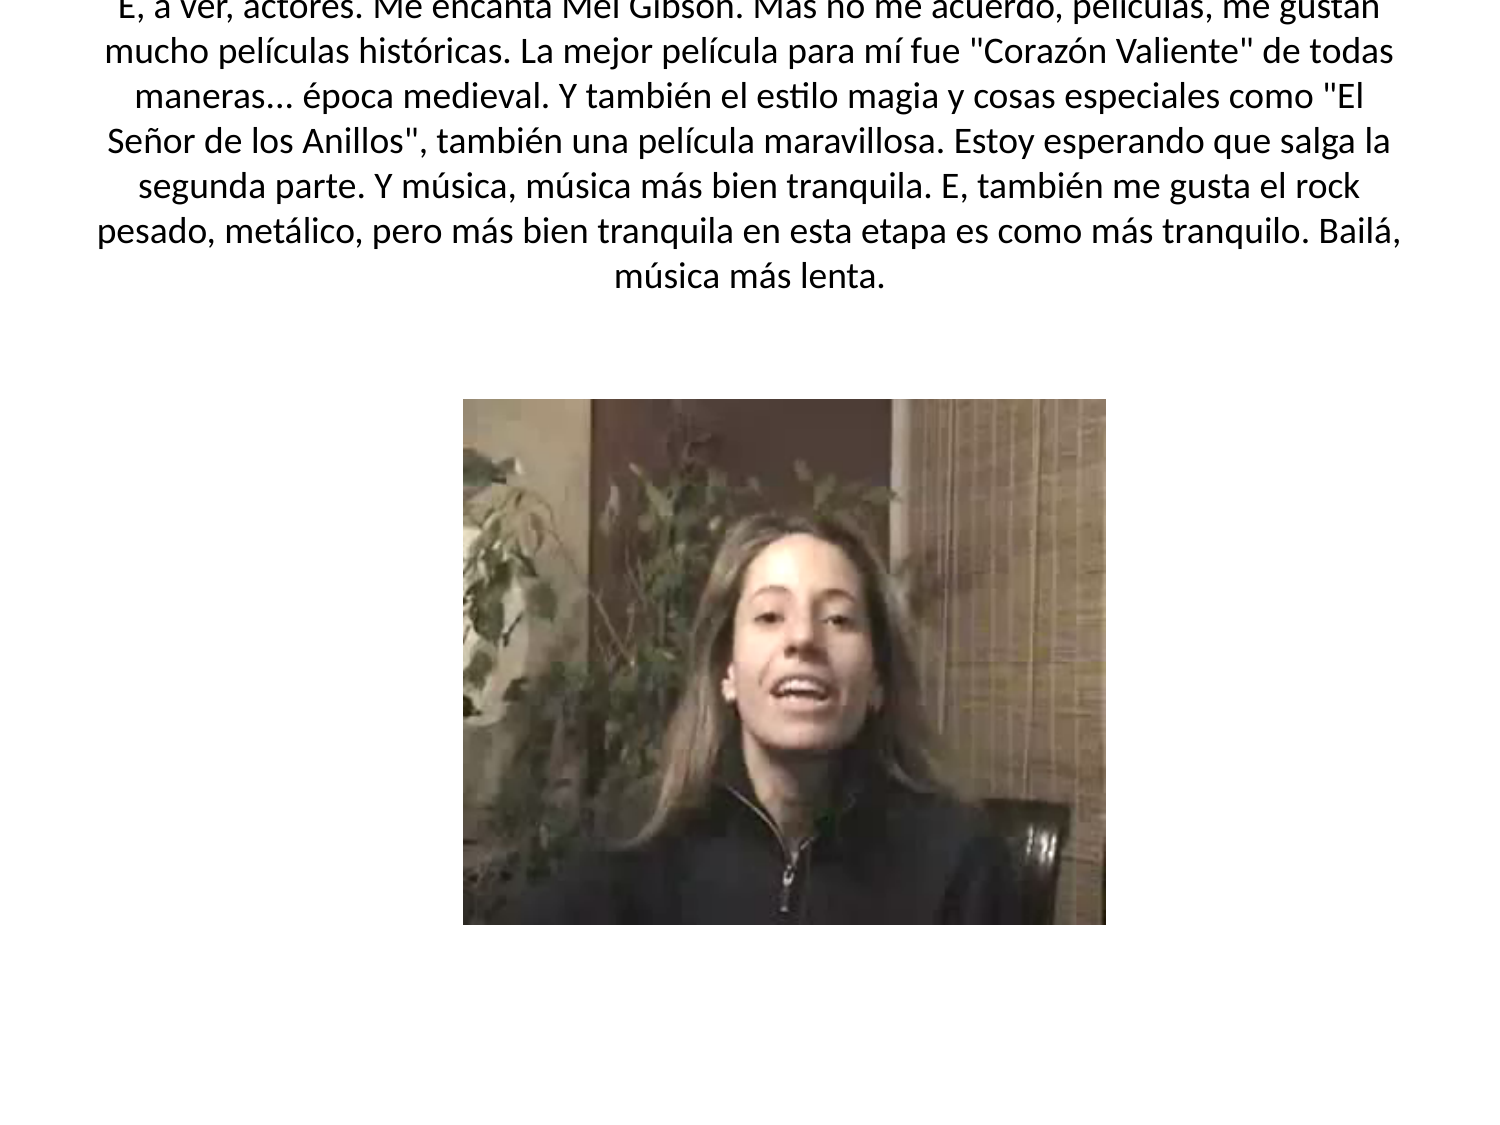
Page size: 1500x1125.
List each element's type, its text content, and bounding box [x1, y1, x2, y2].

title E, a ver, actores. Me encanta Mel Gibson. Más no me acuerdo, películas, me gustan mucho películas históricas. La mejor película para mí fue "Corazón Valiente" de todas maneras... época medieval. Y también el estilo magia y cosas especiales como "El Señor de los Anillos", también una película maravillosa. Estoy esperando que salga la segunda parte. Y música, música más bien tranquila. E, también me gusta el rock pesado, metálico, pero más bien tranquila en esta etapa es como más tranquilo. Bailá, música más lenta. [75, 45, 1425, 233]
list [462, 398, 1107, 926]
